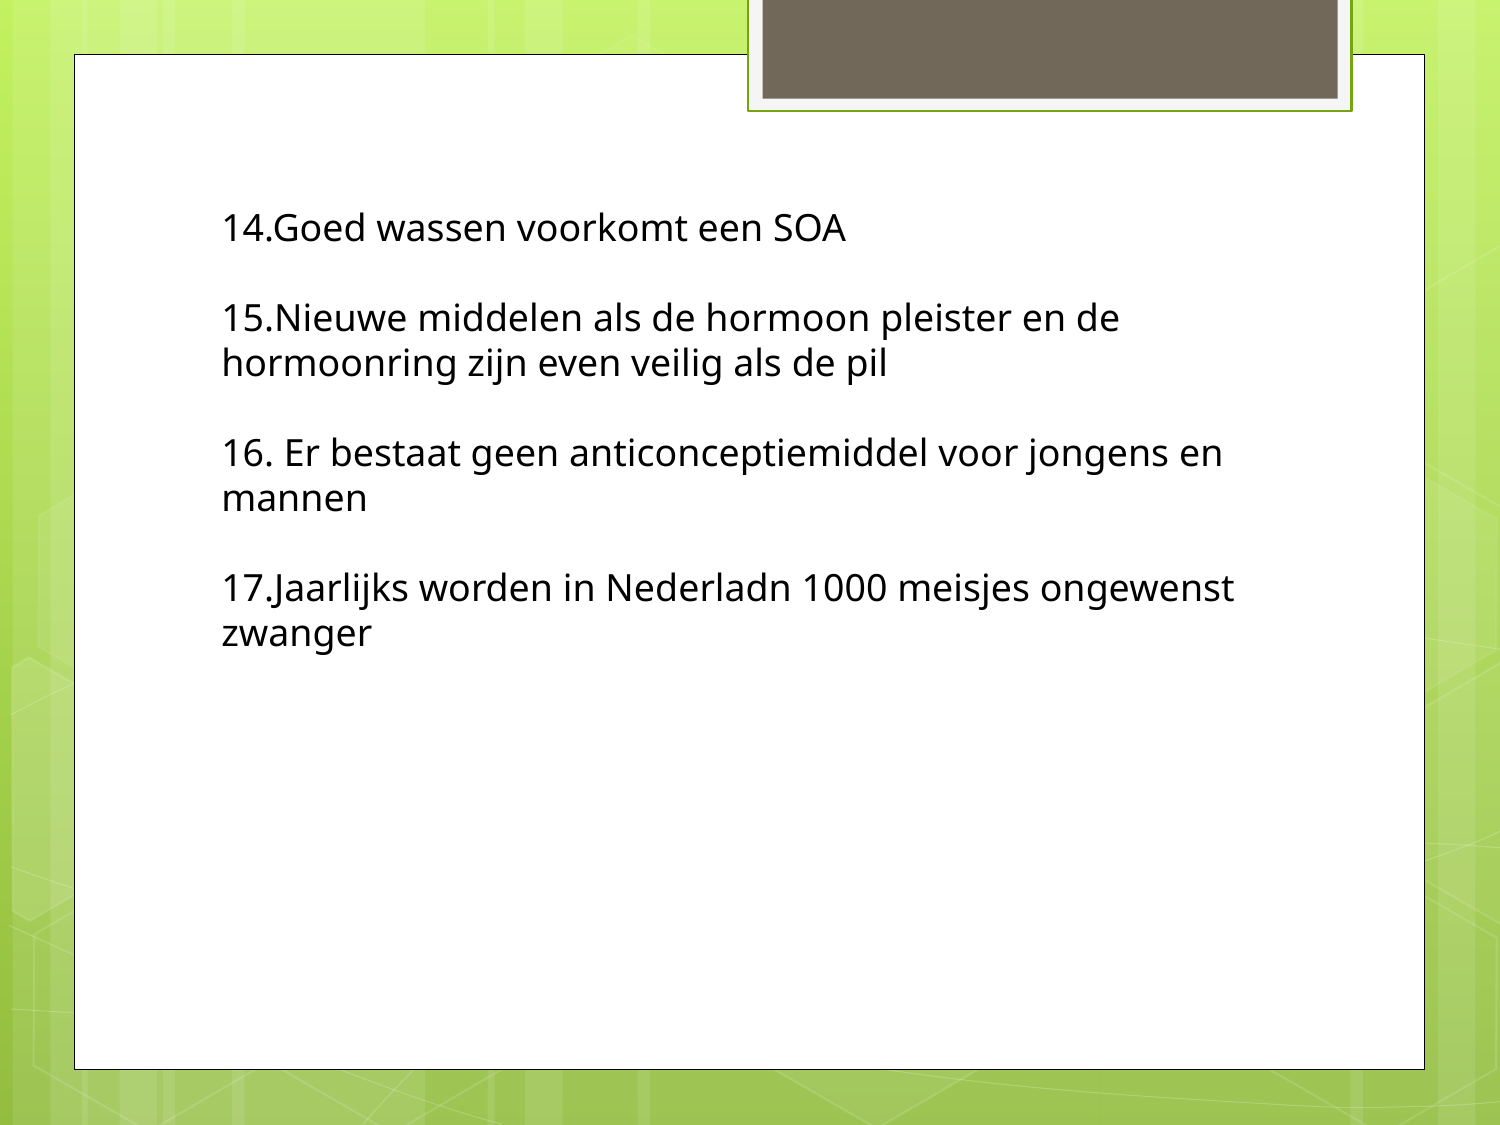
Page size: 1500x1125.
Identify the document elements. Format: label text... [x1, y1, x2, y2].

text_box 14.Goed wassen voorkomt een SOA 15.Nieuwe middelen als de hormoon pleister en de hormoonring zijn even veilig als de pil 16. Er bestaat geen anticonceptiemiddel voor jongens en mannen 17.Jaarlijks worden in Nederladn 1000 meisjes ongewenst zwanger [206, 196, 1282, 661]
